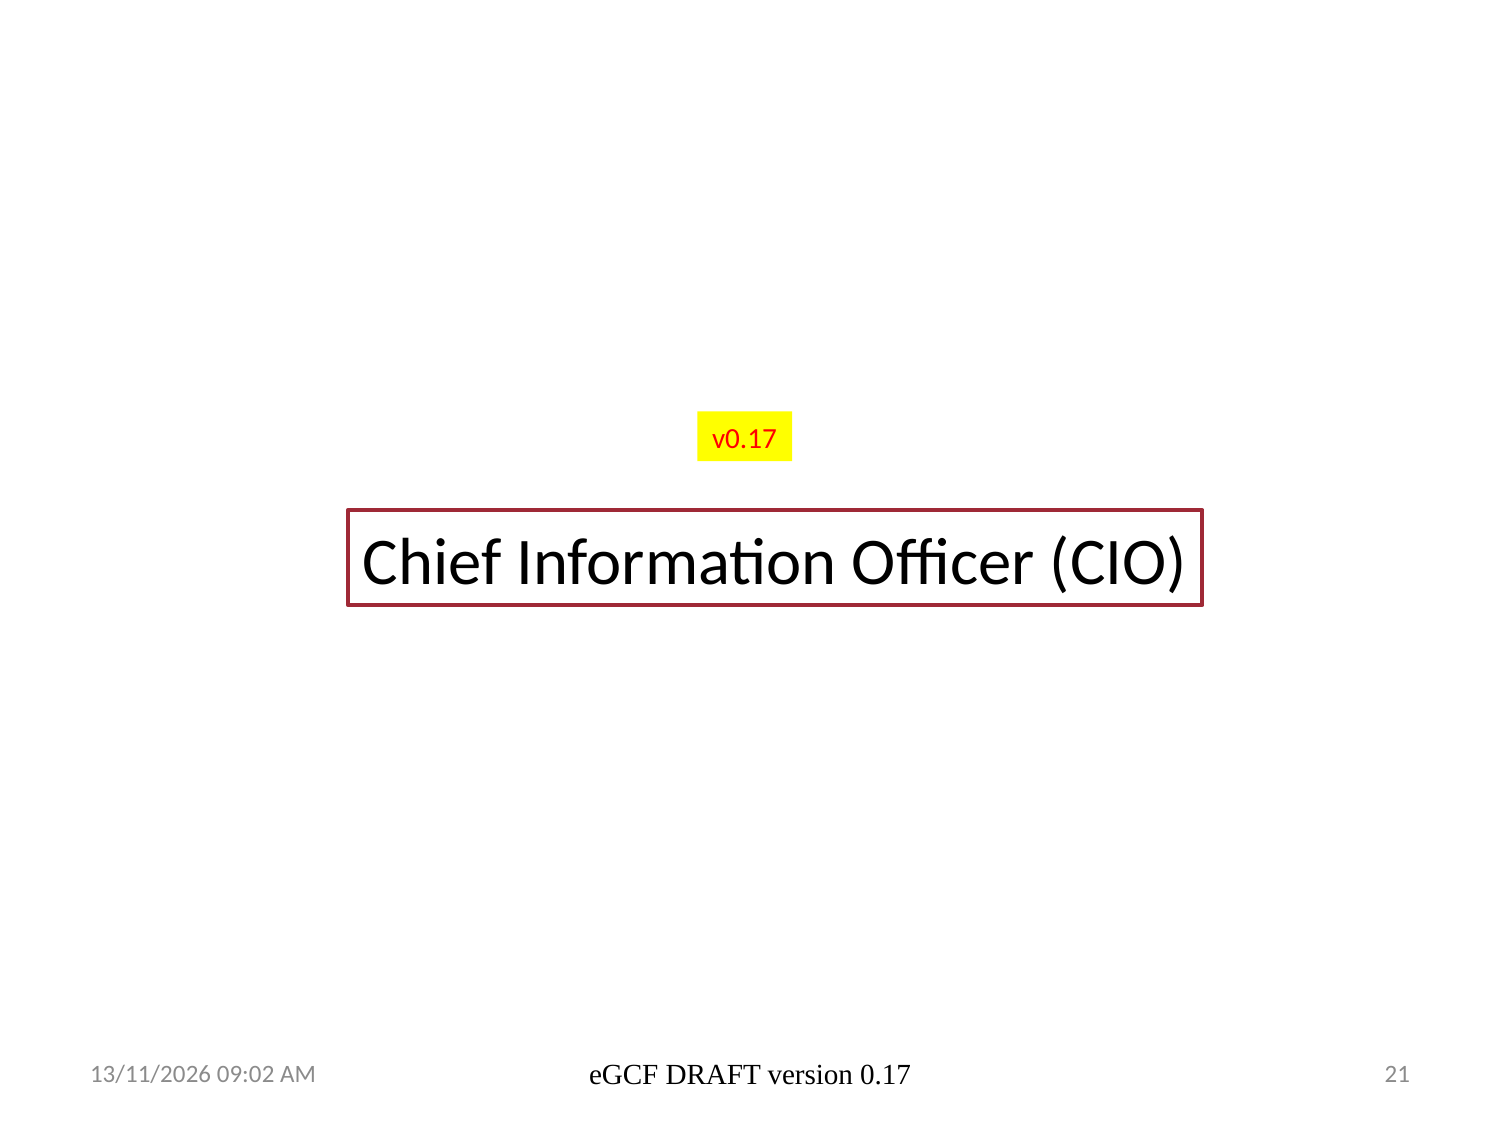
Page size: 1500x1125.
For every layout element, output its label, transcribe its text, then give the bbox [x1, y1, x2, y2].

text_box Chief Information Officer (CIO) [346, 508, 1204, 607]
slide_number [75, 1042, 425, 1103]
slide_number 21 [1074, 1042, 1425, 1103]
text_box v0.17 [697, 411, 793, 462]
footer eGCF DRAFT version 0.17 [512, 1042, 988, 1103]
